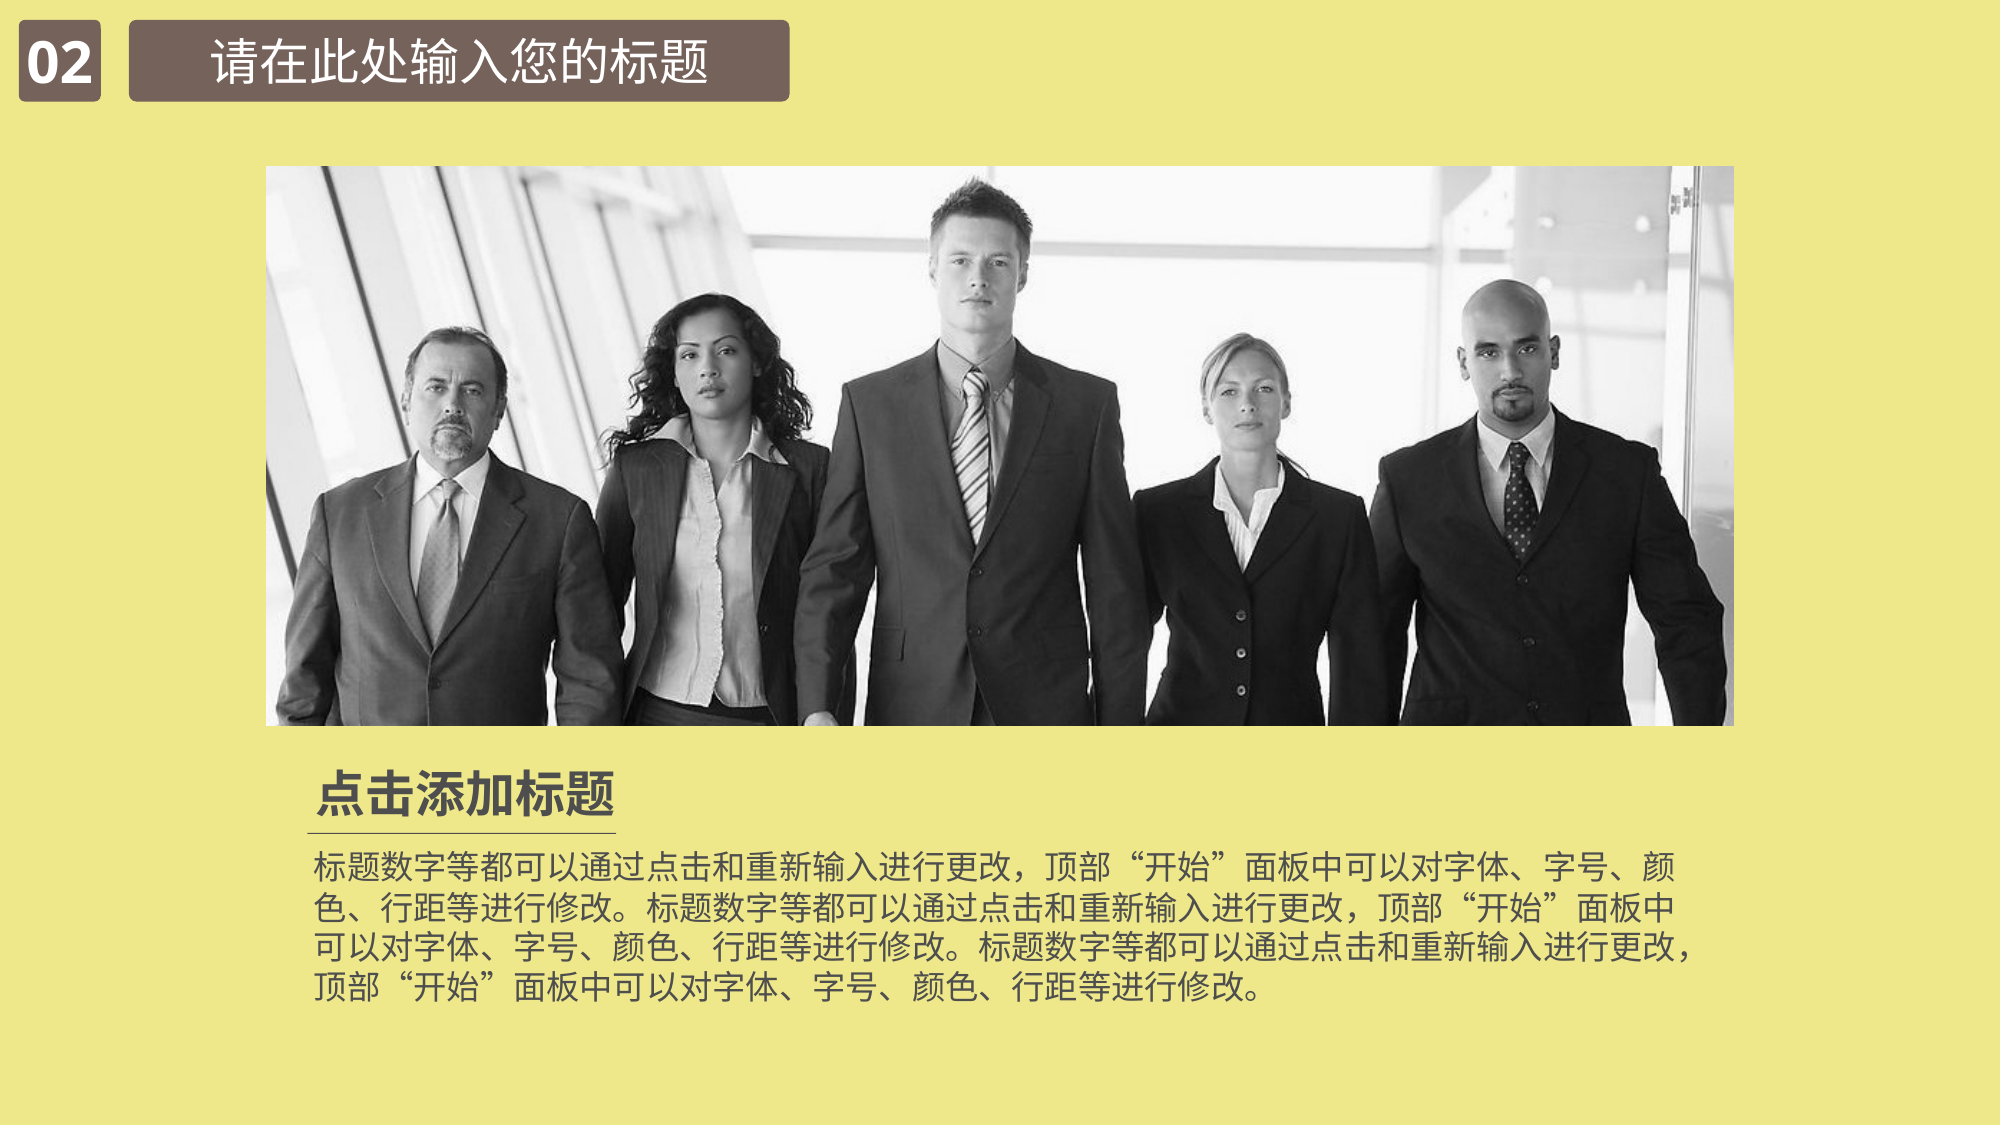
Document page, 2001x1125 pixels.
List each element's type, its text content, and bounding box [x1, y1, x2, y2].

picture [265, 166, 1734, 726]
text_box 02 [18, 19, 101, 102]
text_box 请在此处输入您的标题 [128, 19, 790, 102]
text_box 标题数字等都可以通过点击和重新输入进行更改，顶部“开始”面板中可以对字体、字号、颜色、行距等进行修改。标题数字等都可以通过点击和重新输入进行更改，顶部“开始”面板中可以对字体、字号、颜色、行距等进行修改。标题数字等都可以通过点击和重新输入进行更改，顶部“开始”面板中可以对字体、字号、颜色、行距等进行修改。 [299, 839, 1701, 1014]
text_box 点击添加标题 [300, 755, 631, 830]
